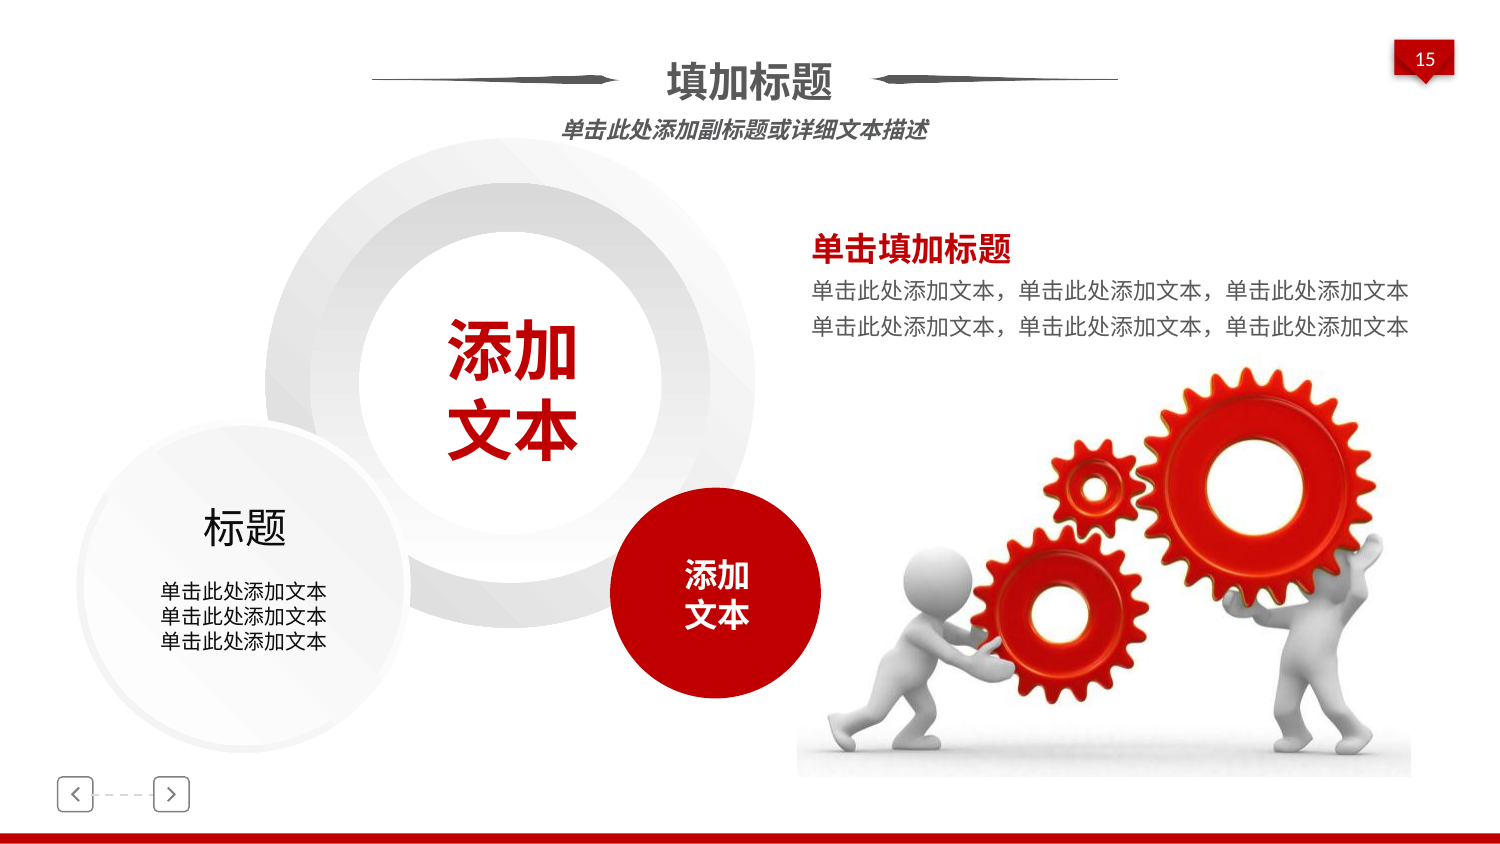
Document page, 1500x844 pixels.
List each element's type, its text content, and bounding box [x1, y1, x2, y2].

text_box 单击此处添加副标题或详细文本描述 [545, 108, 943, 151]
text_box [609, 487, 822, 699]
picture [371, 74, 623, 84]
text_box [265, 138, 756, 628]
text_box 单击填加标题 单击此处添加文本，单击此处添加文本，单击此处添加文本 单击此处添加文本，单击此处添加文本，单击此处添加文本 [797, 209, 1500, 348]
text_box 填加标题 [584, 55, 916, 106]
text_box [76, 418, 411, 753]
picture [796, 338, 1411, 777]
picture [867, 74, 1119, 84]
